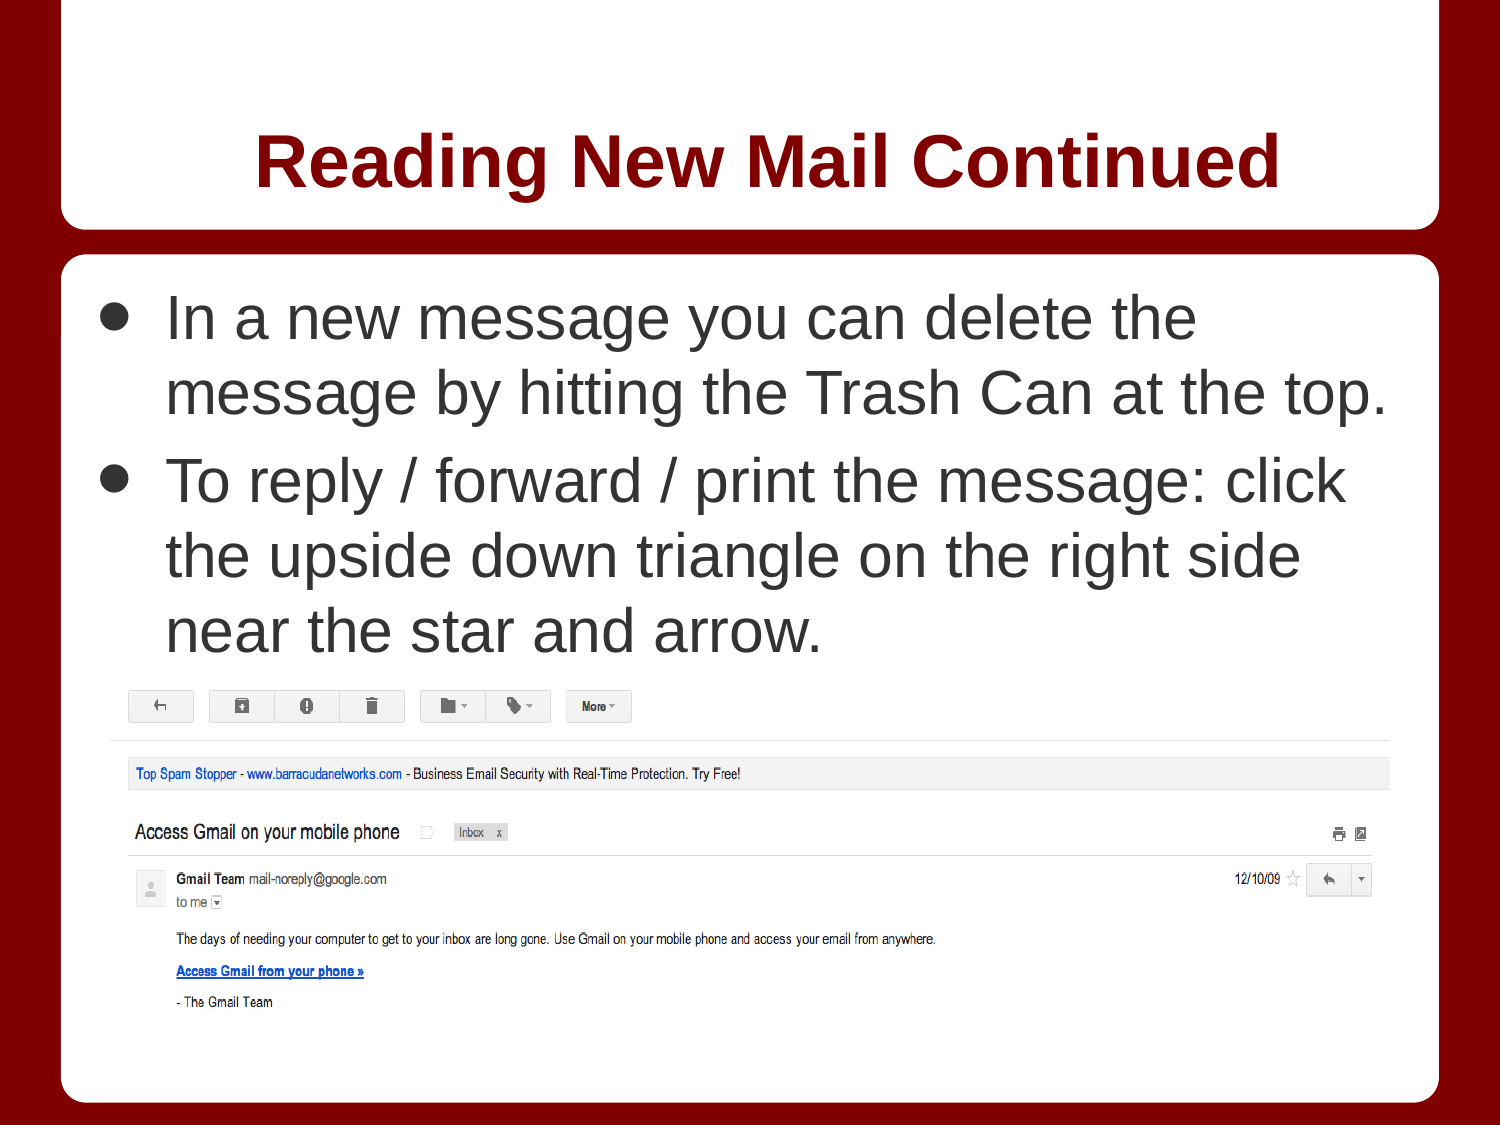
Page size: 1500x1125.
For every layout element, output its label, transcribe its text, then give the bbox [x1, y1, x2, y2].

text_box [110, 680, 1390, 1053]
title Reading New Mail Continued [75, 0, 1425, 218]
list In a new message you can delete the message by hitting the Trash Can at the top. To reply / forward / print the message: click the upside down triangle on the right side near the star and arrow. [75, 262, 1425, 931]
